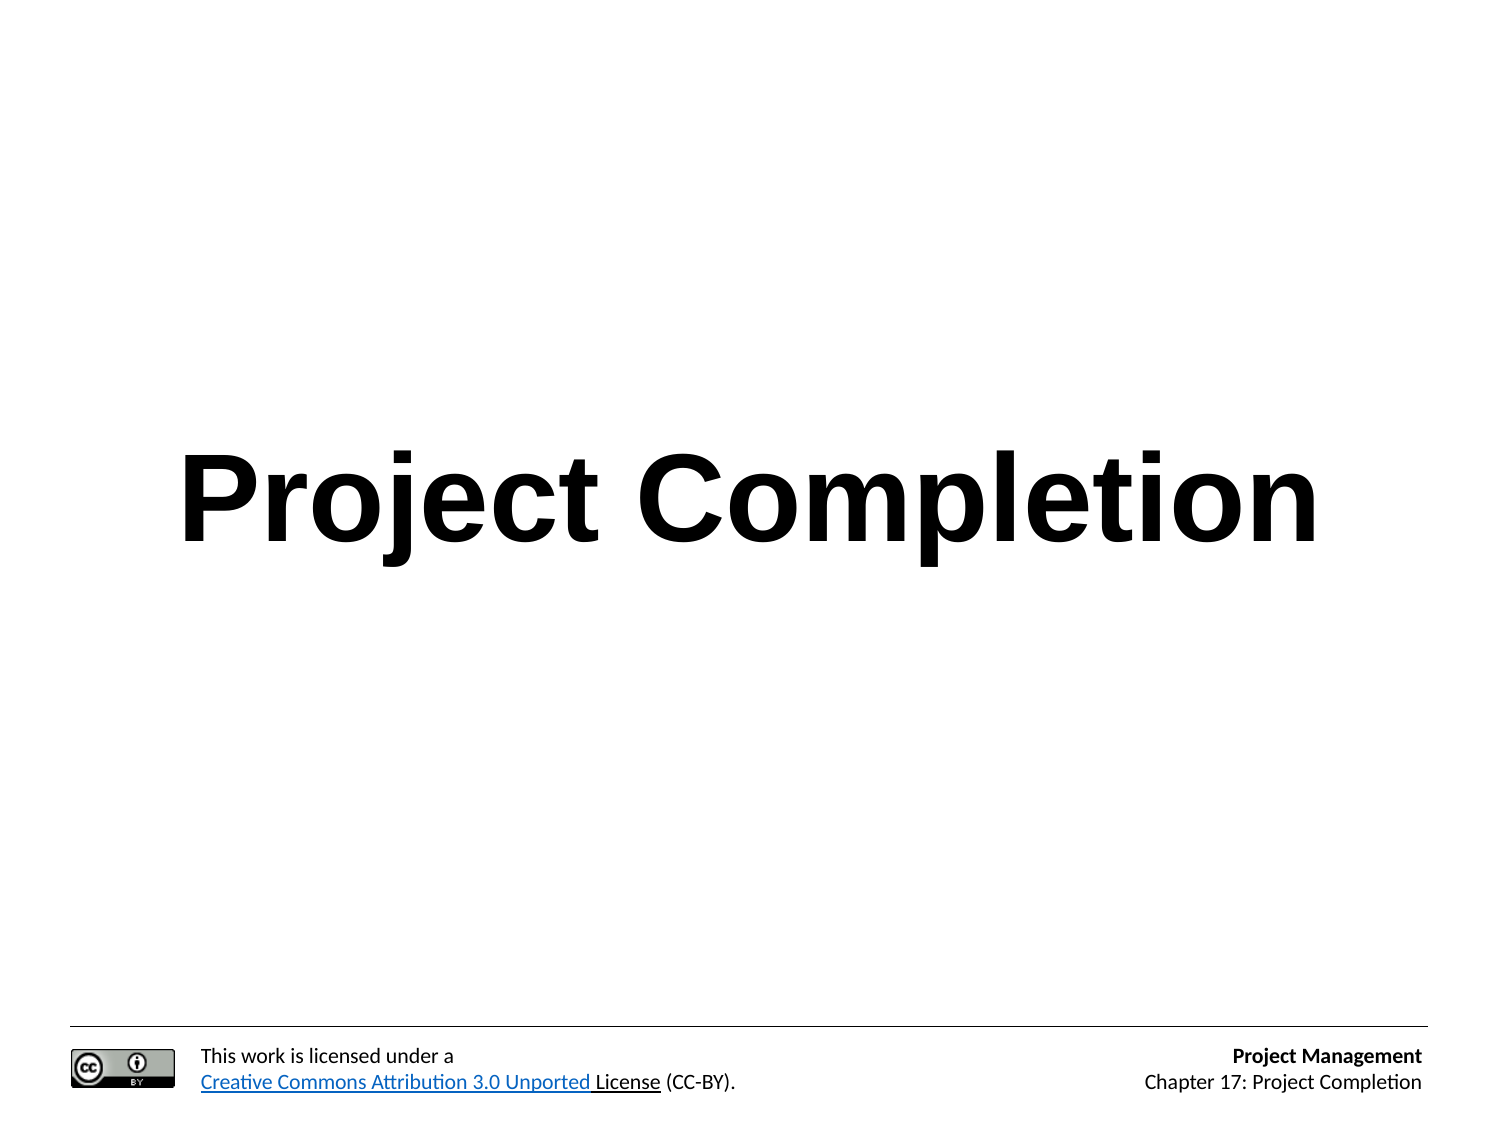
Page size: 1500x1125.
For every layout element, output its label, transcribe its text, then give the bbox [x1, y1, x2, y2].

title Project Completion [112, 184, 1388, 576]
picture [71, 1049, 175, 1088]
